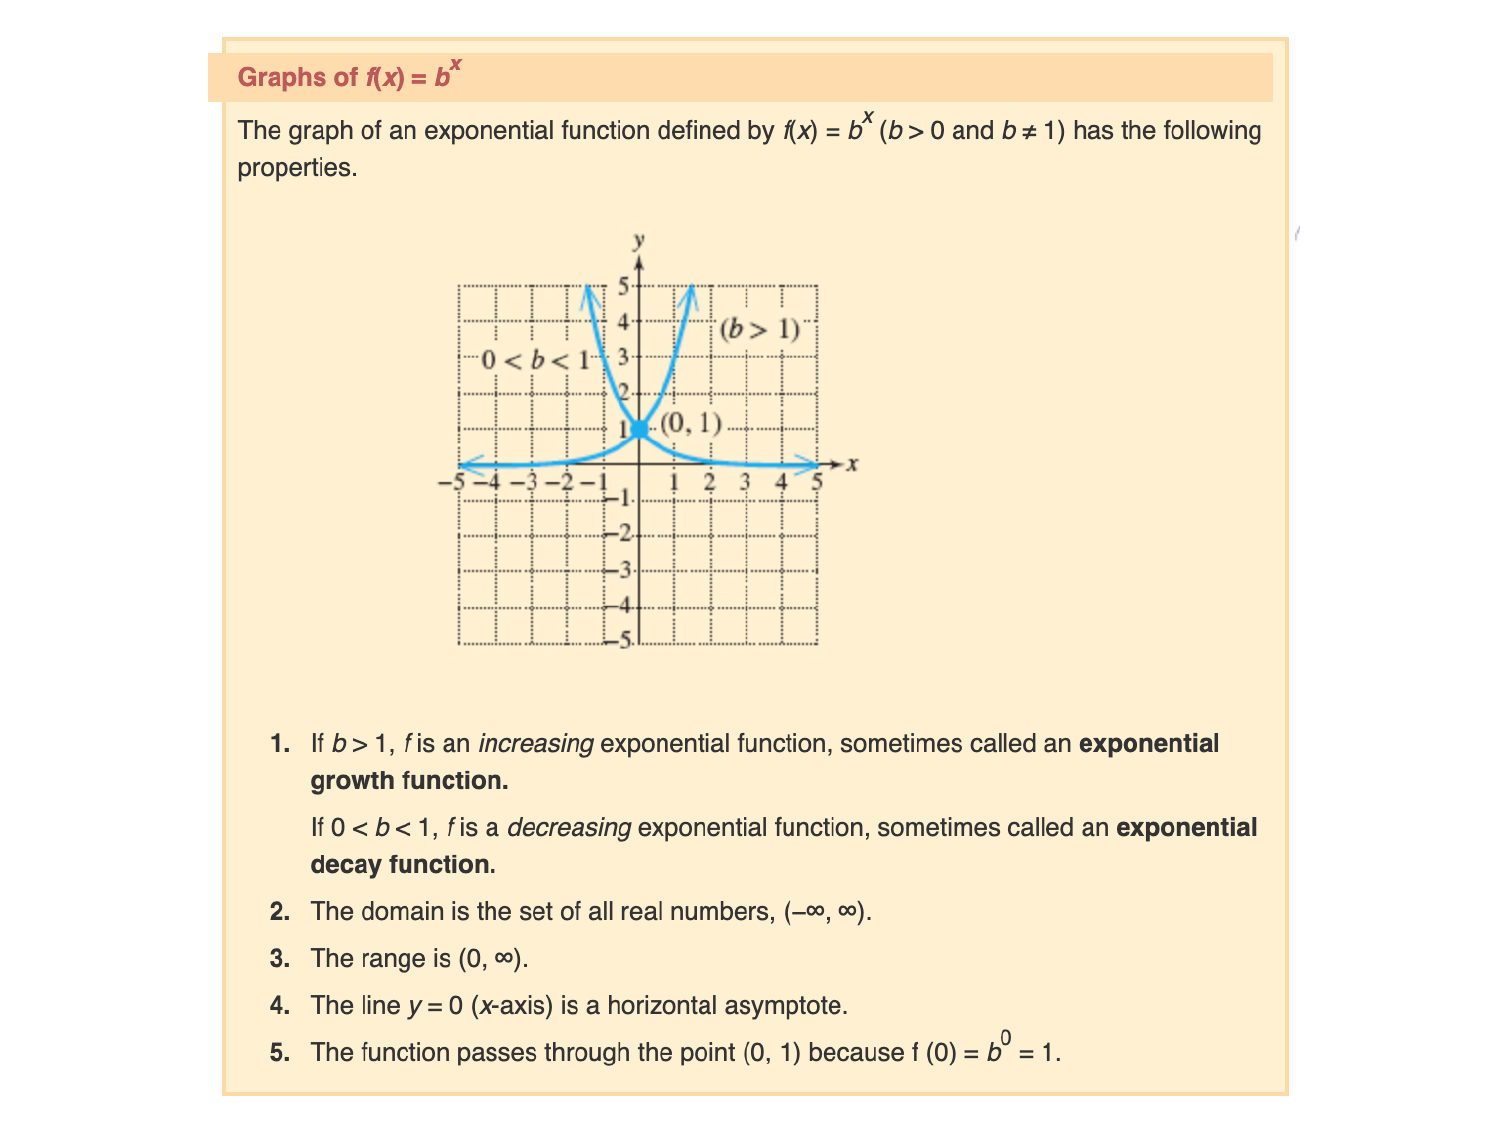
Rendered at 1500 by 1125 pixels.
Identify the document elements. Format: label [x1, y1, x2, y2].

list [0, 24, 1500, 1106]
